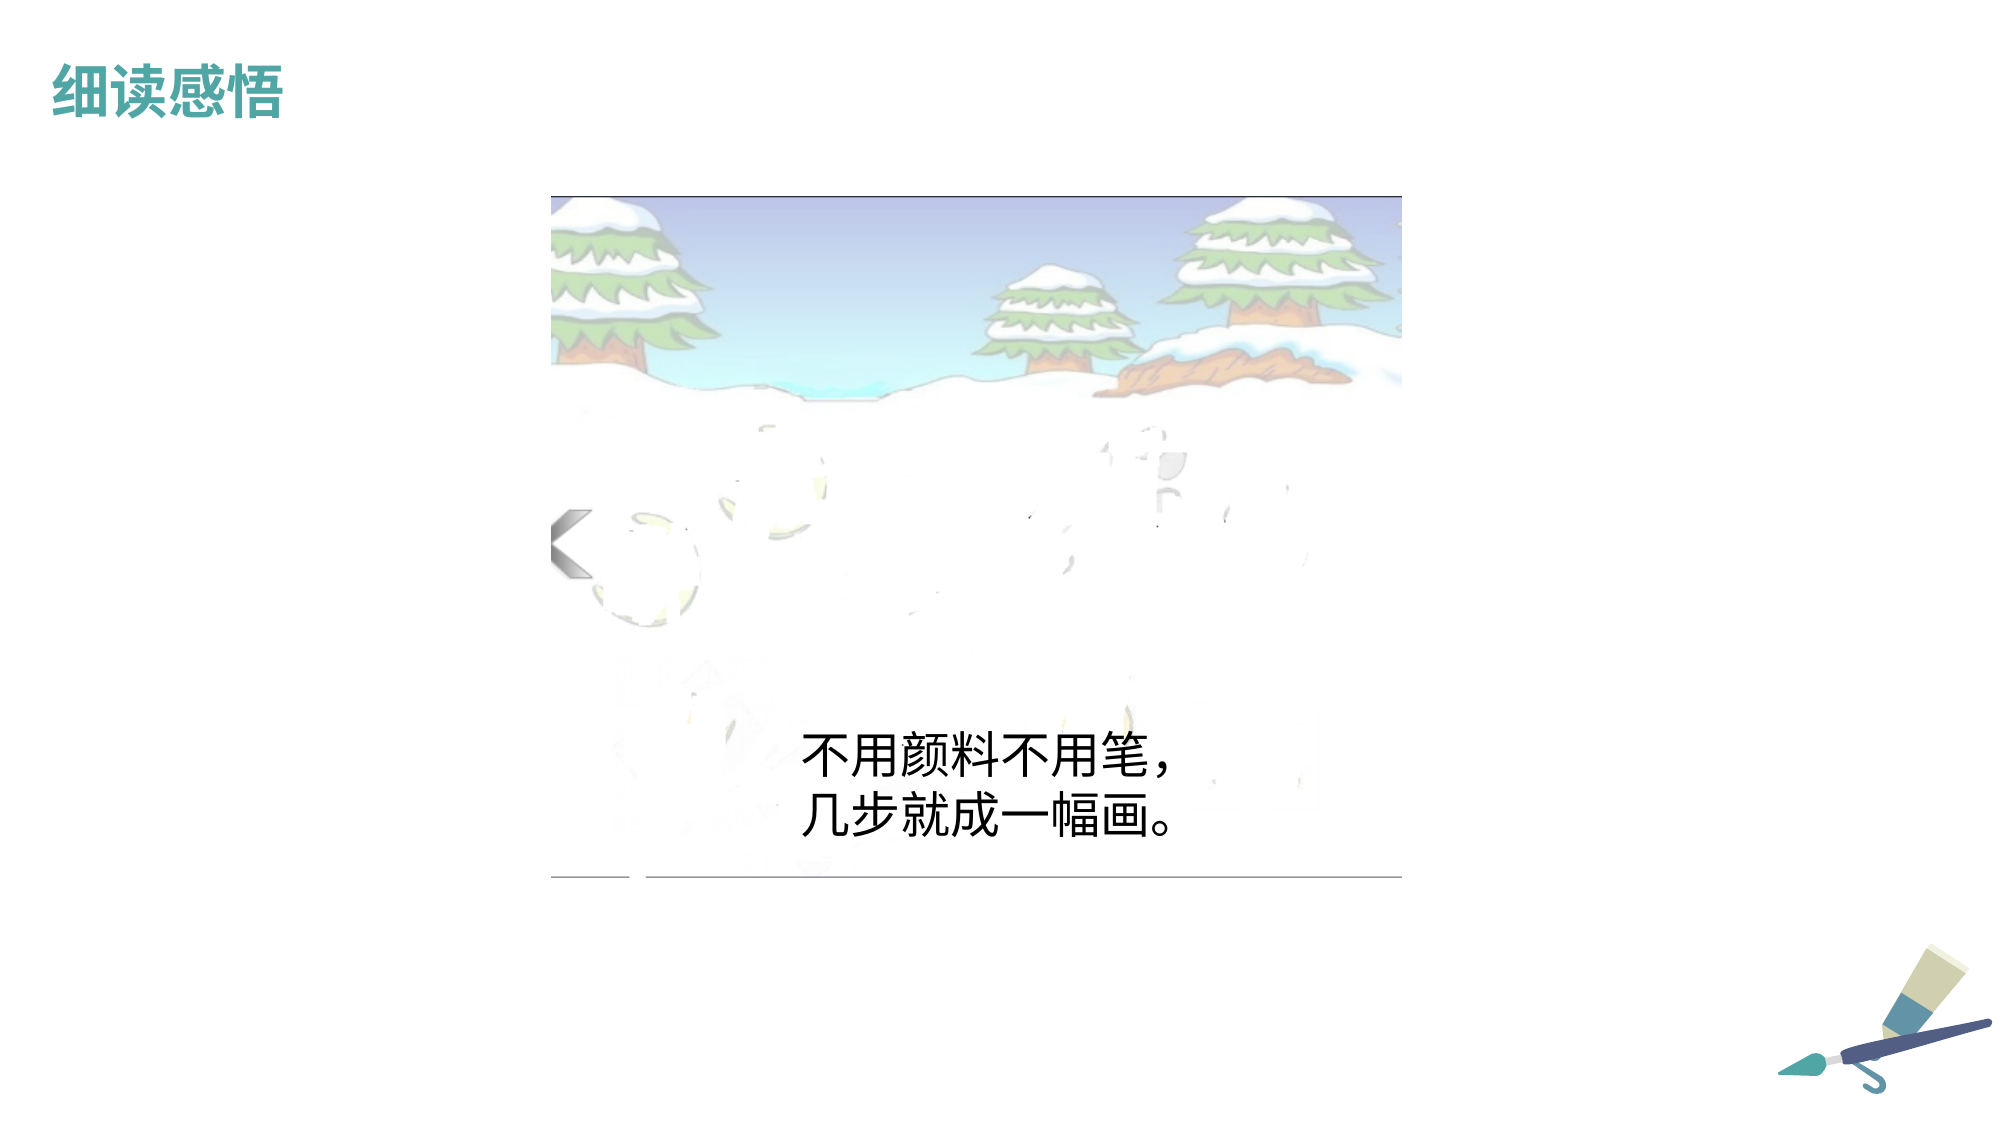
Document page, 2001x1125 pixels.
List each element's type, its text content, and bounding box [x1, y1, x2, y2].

text_box 细读感悟 [36, 48, 356, 133]
picture [551, 196, 1402, 878]
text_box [1811, 945, 1974, 1125]
